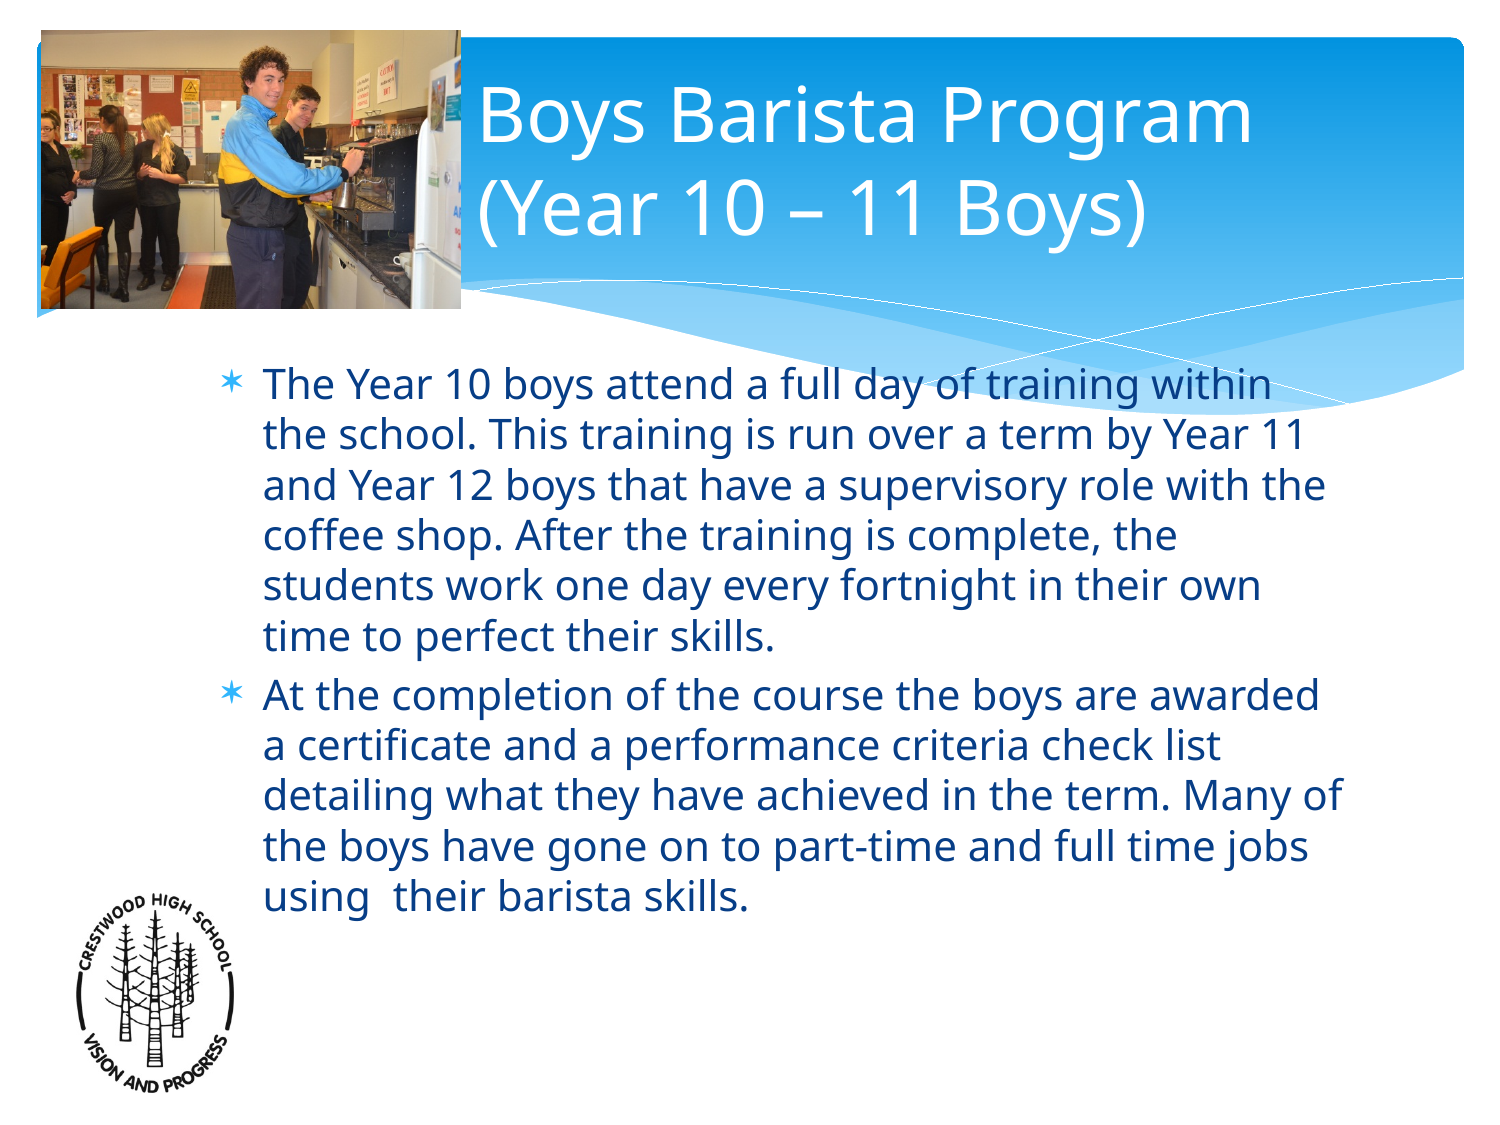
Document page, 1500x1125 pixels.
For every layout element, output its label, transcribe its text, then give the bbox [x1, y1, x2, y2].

picture [76, 893, 234, 1093]
title The Boys Barista Program (Year 10 – 11 Boys) [466, 55, 1425, 261]
picture [41, 30, 461, 309]
list The Year 10 boys attend a full day of training within the school. This training is run over a term by Year 11 and Year 12 boys that have a supervisory role with the coffee shop. After the training is complete, the students work one day every fortnight in their own time to perfect their skills. At the completion of the course the boys are awarded a certificate and a performance criteria check list detailing what they have achieved in the term. Many of the boys have gone on to part-time and full time jobs using their barista skills. [206, 349, 1359, 929]
